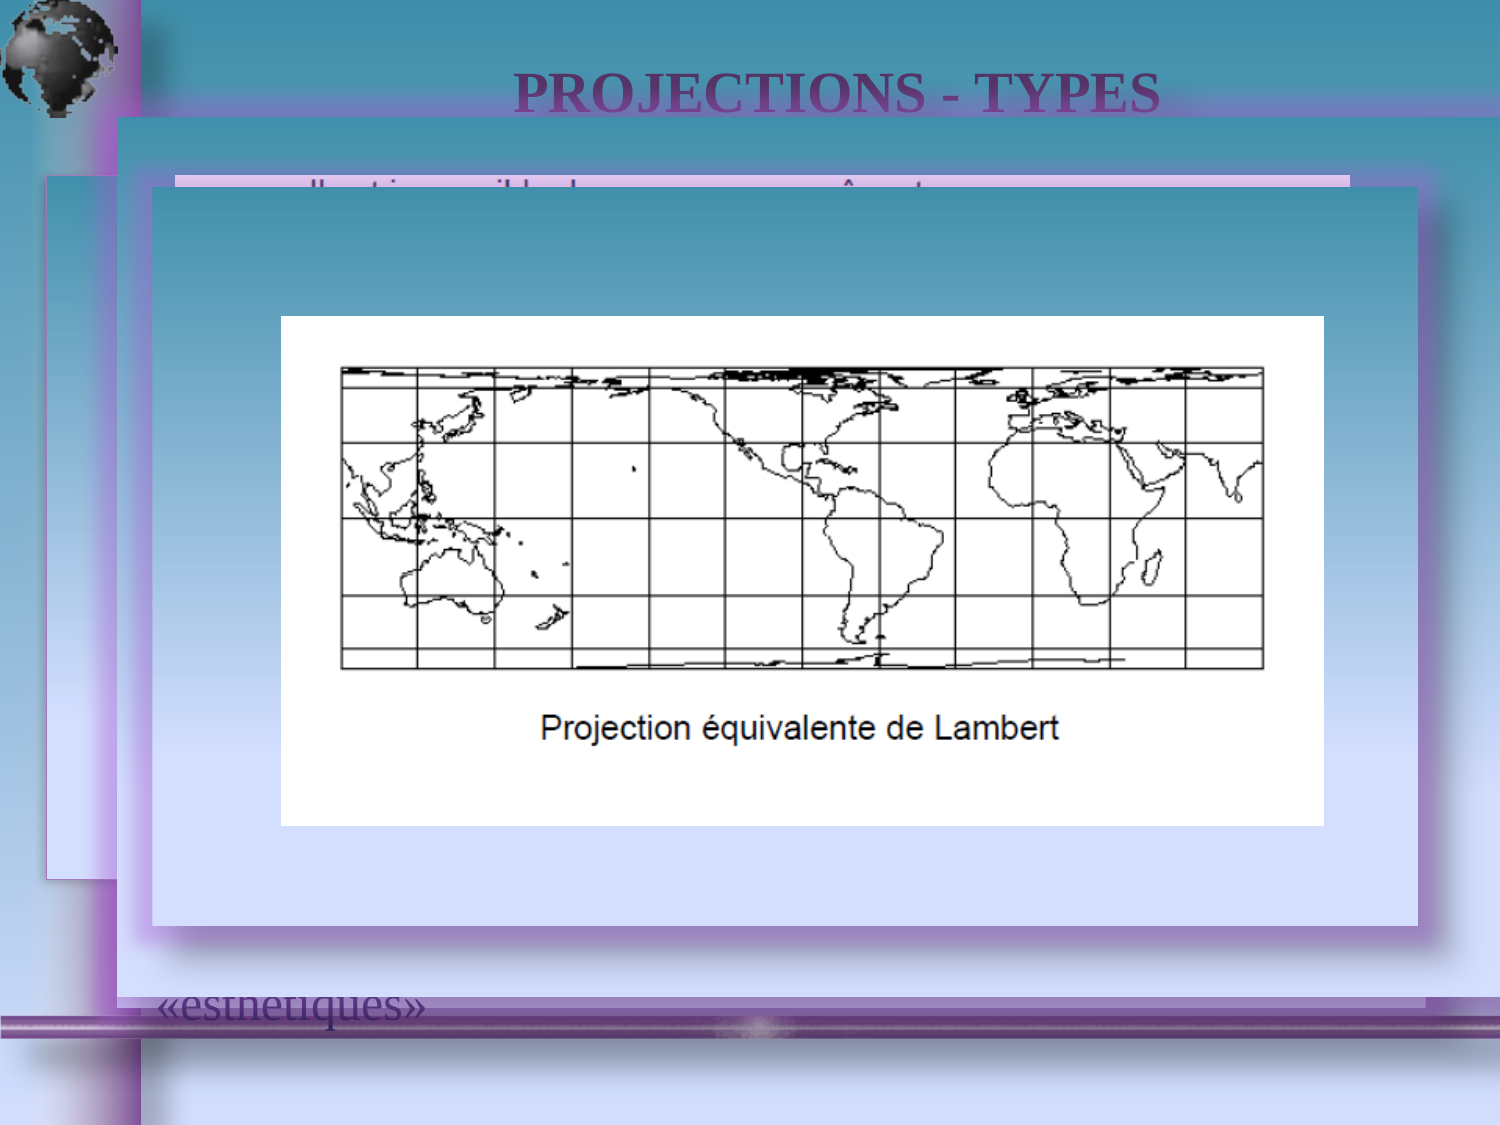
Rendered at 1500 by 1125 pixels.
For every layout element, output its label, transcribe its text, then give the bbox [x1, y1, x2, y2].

picture [46, 116, 1500, 1008]
text_box PROJECTIONS - TYPES [175, 46, 1500, 86]
